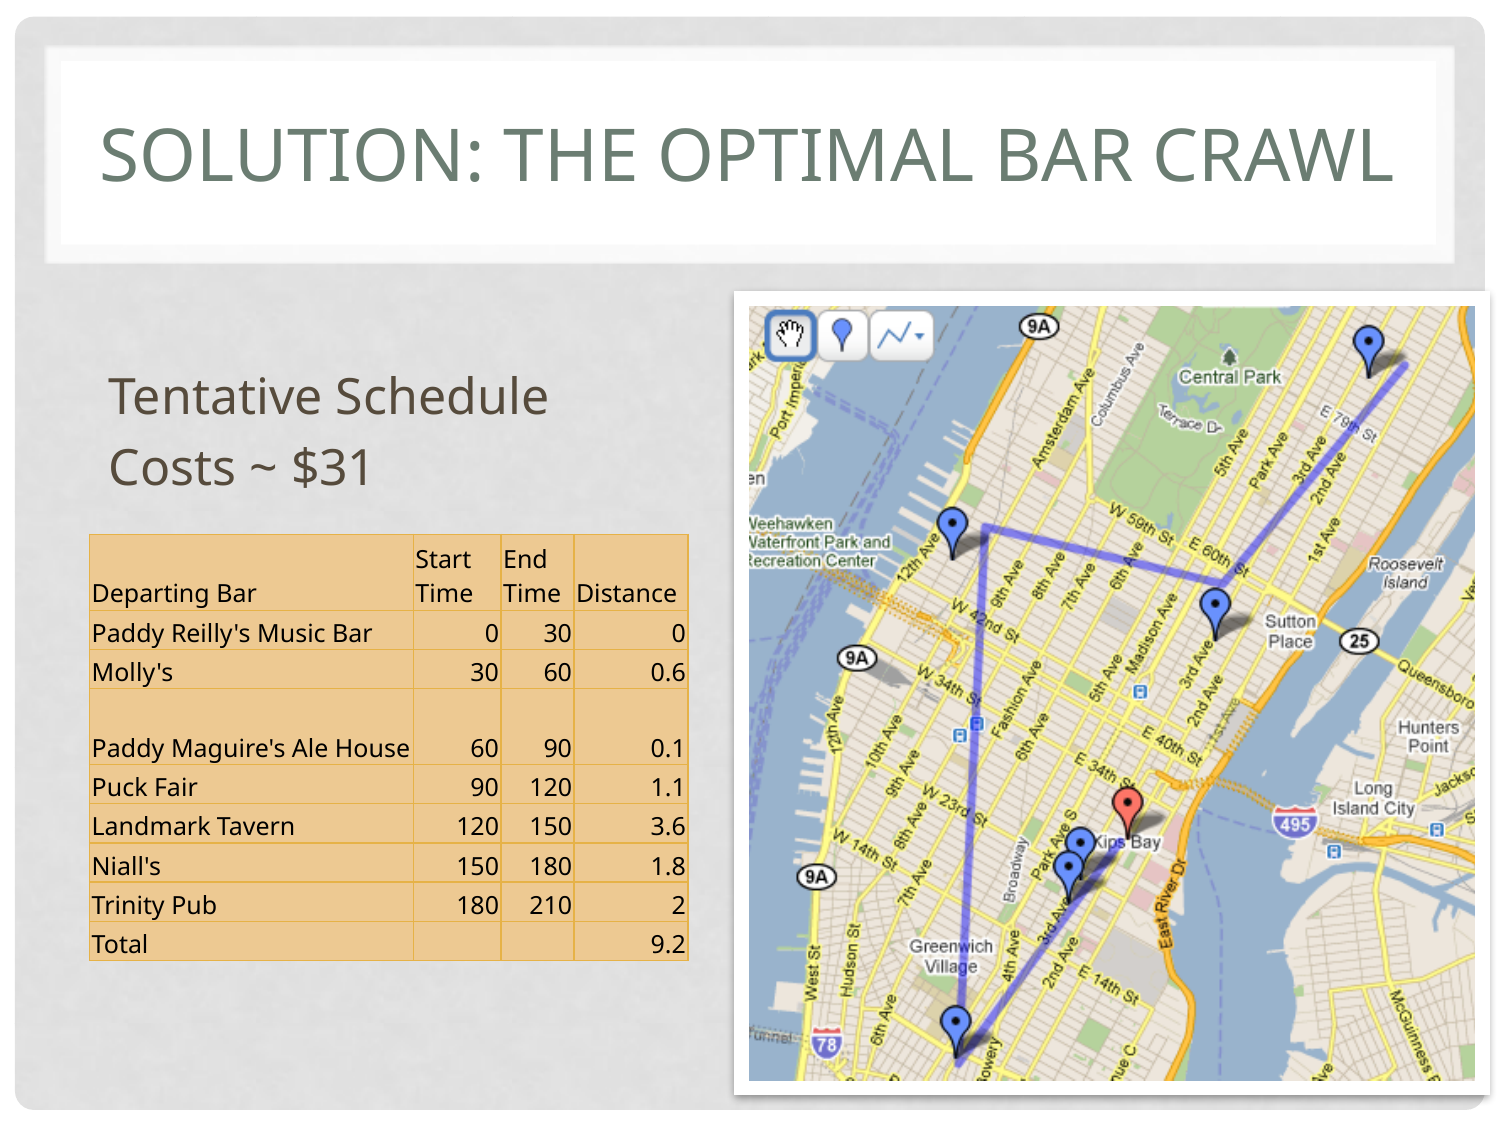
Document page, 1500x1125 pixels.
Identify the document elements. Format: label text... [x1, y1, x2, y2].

table_cell Niall's [90, 844, 413, 881]
table_cell [414, 922, 500, 960]
table_cell 0 [414, 611, 500, 649]
table_cell 60 [414, 689, 500, 764]
table_cell 2 [575, 883, 687, 921]
table_header Start Time [414, 535, 500, 610]
table_cell [502, 922, 573, 960]
table_cell 0.6 [575, 650, 687, 688]
table_header End Time [502, 535, 573, 610]
table_cell 120 [502, 765, 573, 803]
table_cell Paddy Reilly's Music Bar [90, 611, 413, 649]
table_cell Total [90, 922, 413, 960]
table_cell 120 [414, 804, 500, 842]
table_cell Molly's [90, 650, 413, 688]
table_cell 90 [502, 689, 573, 764]
table_cell 210 [502, 883, 573, 921]
picture [748, 305, 1476, 1082]
table_cell 90 [414, 765, 500, 803]
table_cell 180 [502, 844, 573, 881]
table_cell 150 [502, 804, 573, 842]
table_cell 1.1 [575, 765, 687, 803]
table_cell 0 [575, 611, 687, 649]
table_cell 1.8 [575, 844, 687, 881]
table_cell 60 [502, 650, 573, 688]
table_cell 0.1 [575, 689, 687, 764]
table_cell 30 [502, 611, 573, 649]
table_header Distance [575, 535, 687, 610]
table_cell 150 [414, 844, 500, 881]
table_cell 3.6 [575, 804, 687, 842]
table_header Departing Bar [90, 535, 413, 610]
table_cell 30 [414, 650, 500, 688]
table_cell Paddy Maguire's Ale House [90, 689, 413, 764]
table_cell 9.2 [575, 922, 687, 960]
list Tentative Schedule Costs ~ $31 [75, 287, 1425, 1005]
table_cell Landmark Tavern [90, 804, 413, 842]
title Solution: The optimal bar crawl [69, 66, 1425, 238]
table_cell 180 [414, 883, 500, 921]
table_cell Puck Fair [90, 765, 413, 803]
table_cell Trinity Pub [90, 883, 413, 921]
